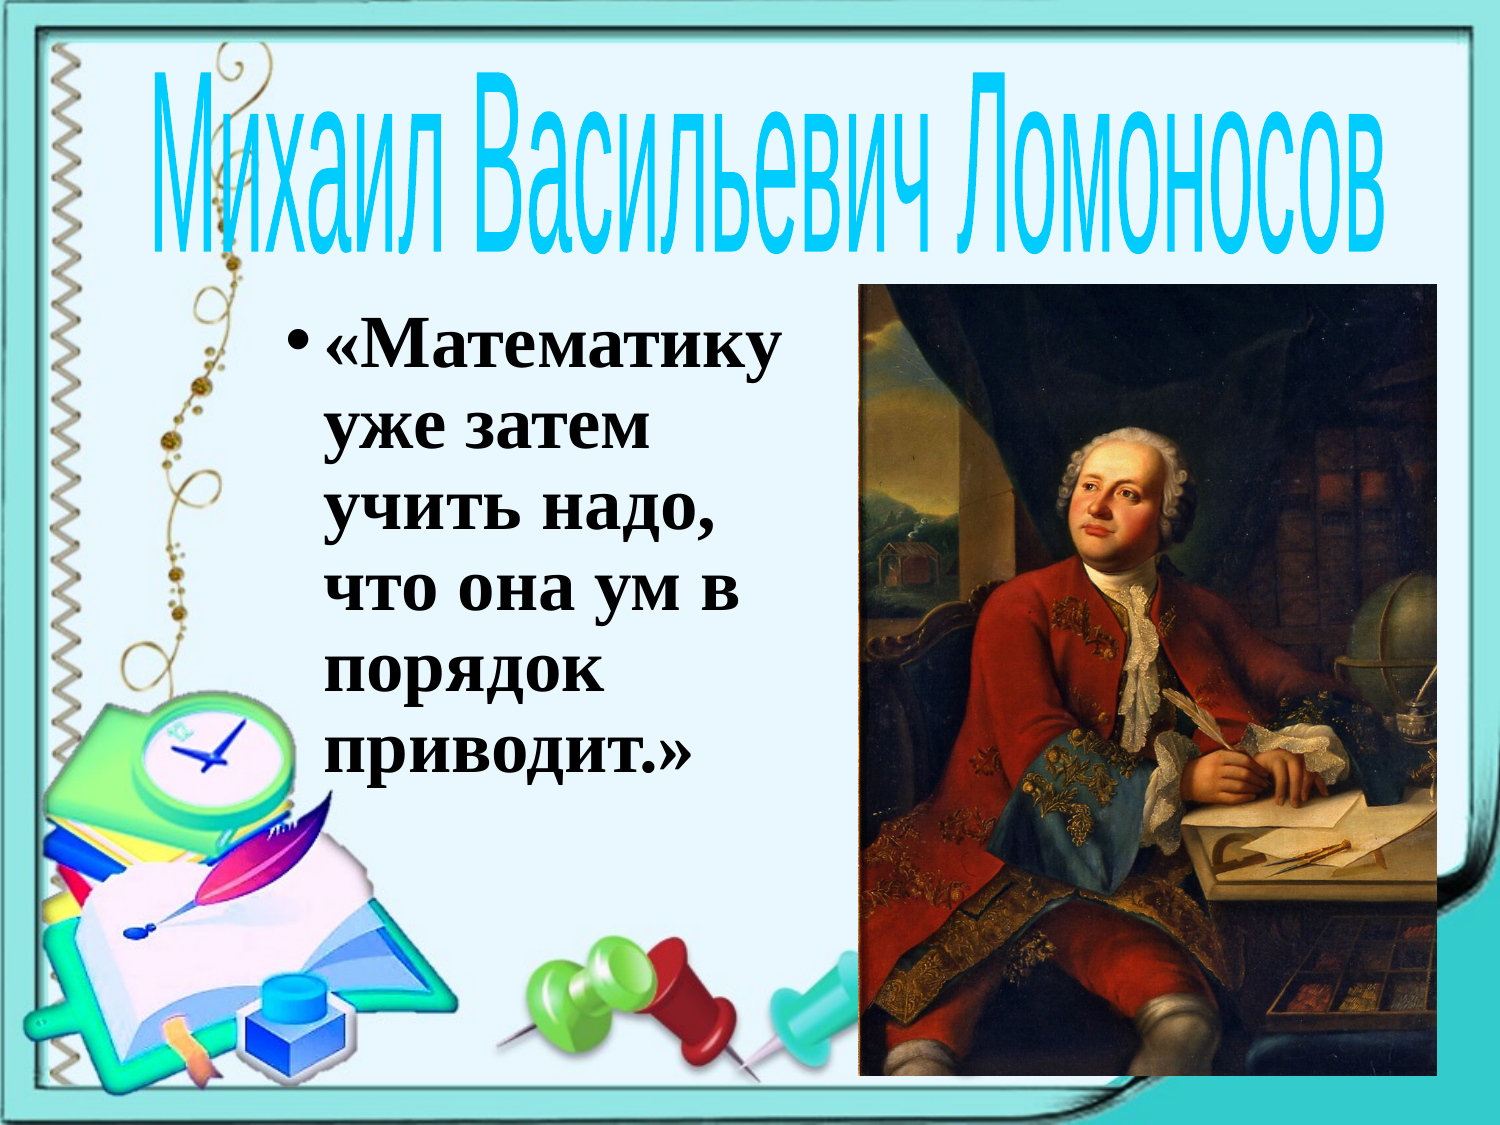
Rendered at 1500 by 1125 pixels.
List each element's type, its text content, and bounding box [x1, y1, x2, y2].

list «Математику уже затем учить надо, что она ум в порядок приводит.» [270, 294, 858, 1010]
picture [0, 0, 1500, 1125]
